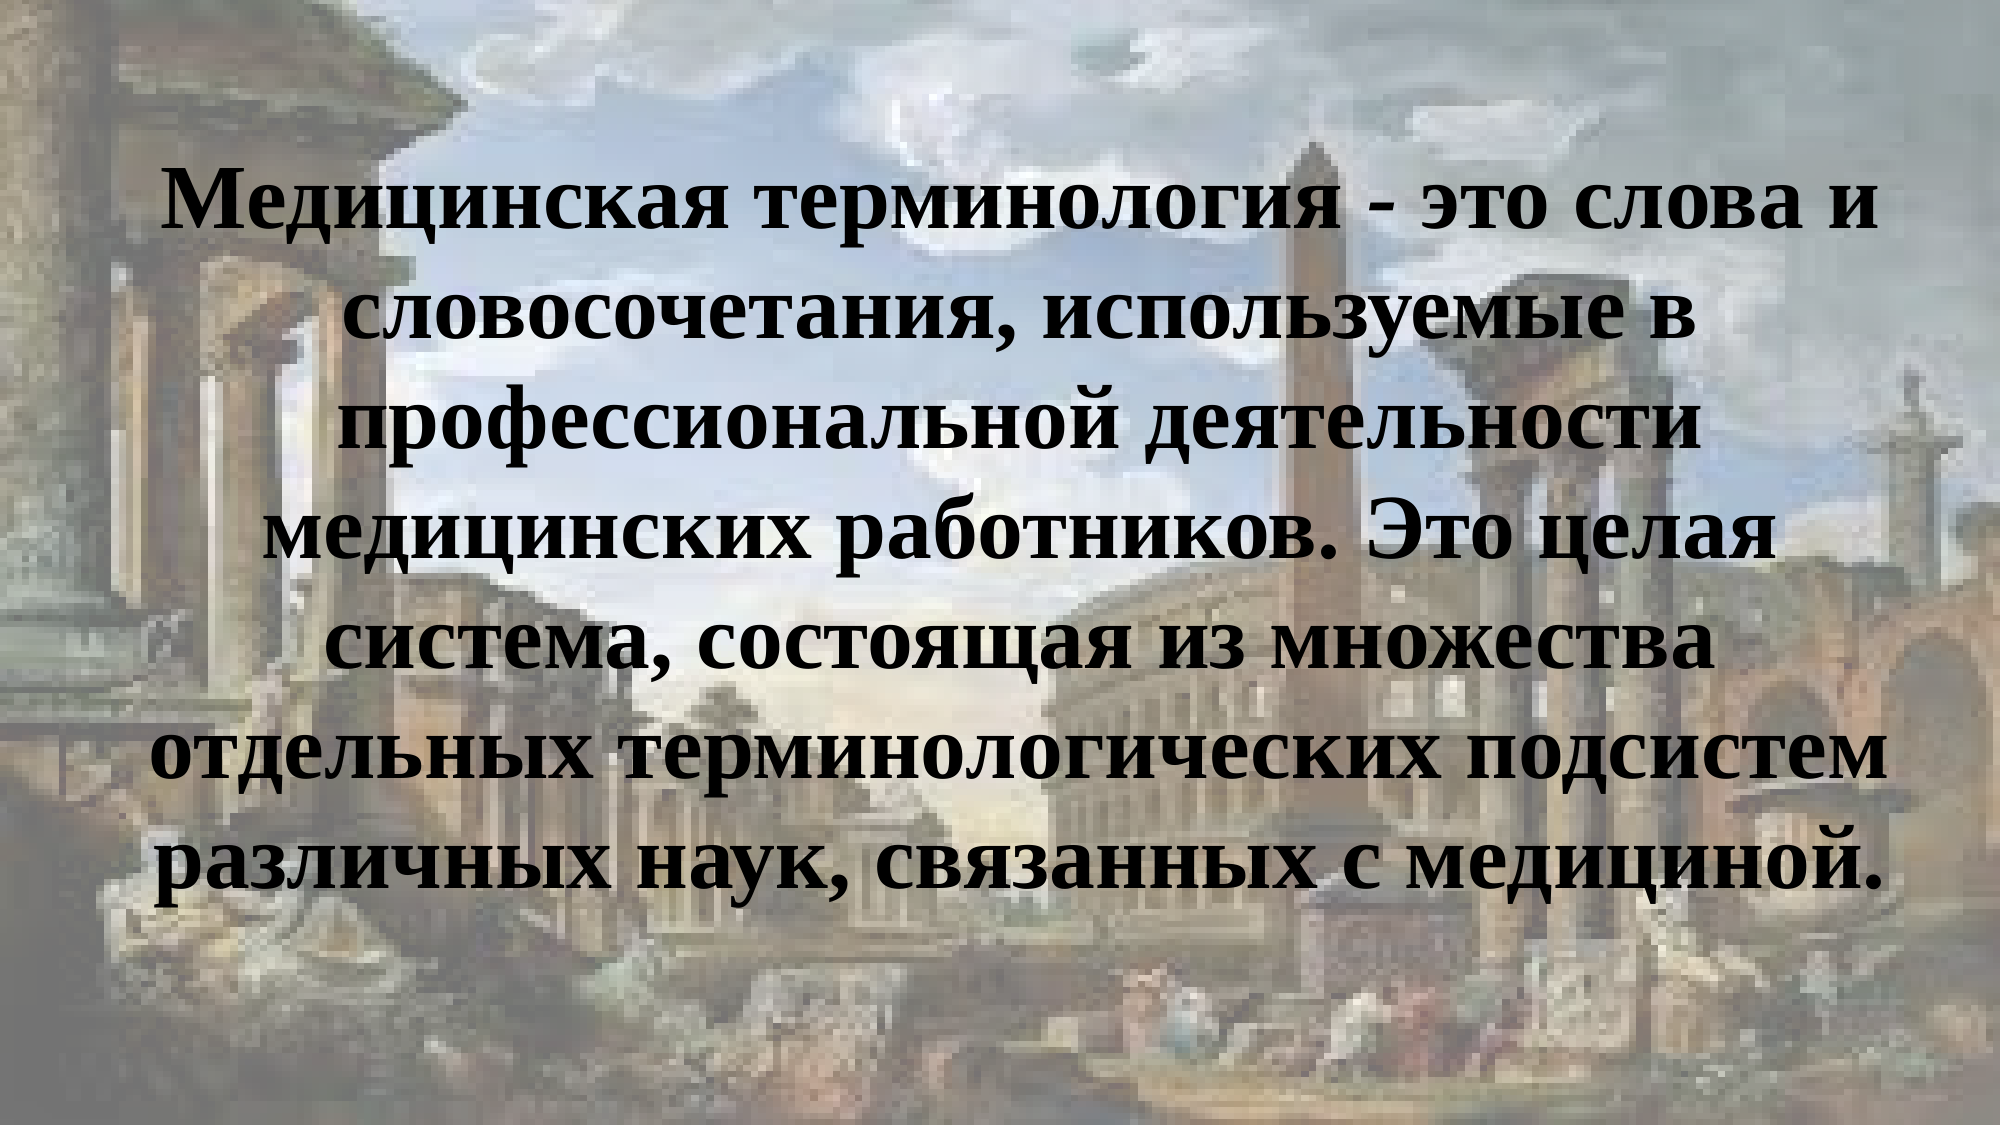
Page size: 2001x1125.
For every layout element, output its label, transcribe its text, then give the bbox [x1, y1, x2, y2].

title Медицинская терминология - это слова и словосочетания, используемые в профессиональной деятельности медицинских работников. Это целая система, состоящая из множества отдельных терминологических подсистем различных наук, связанных с медициной. [116, 64, 1925, 1089]
